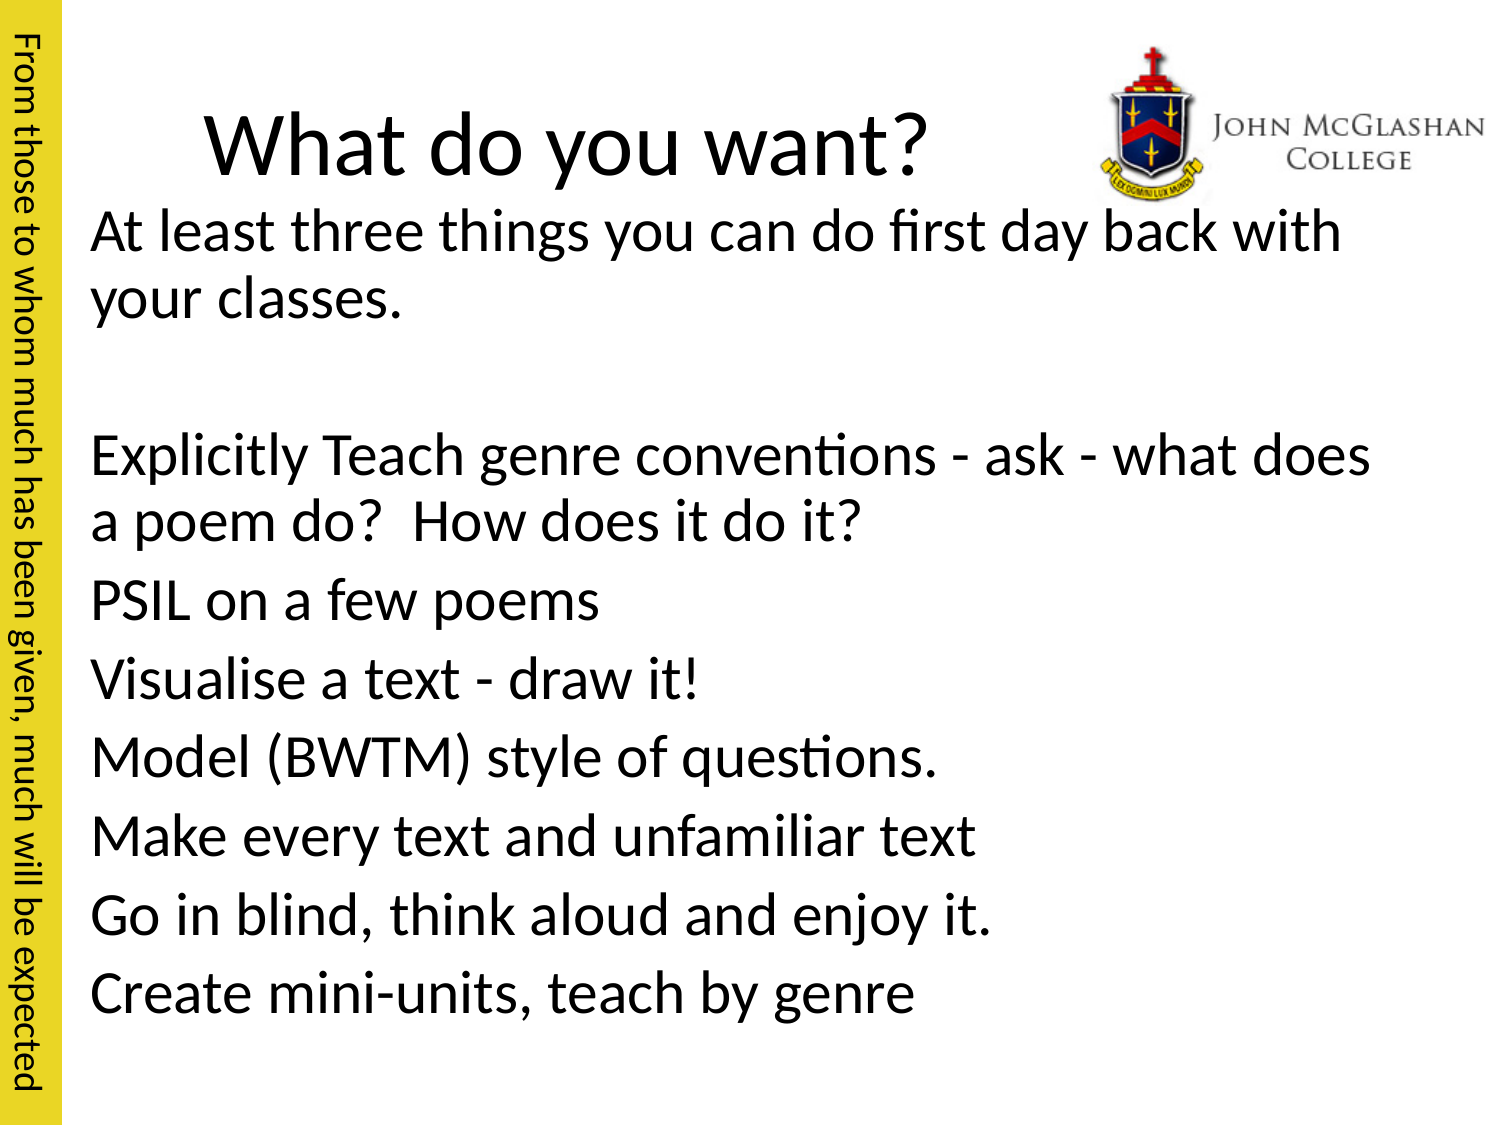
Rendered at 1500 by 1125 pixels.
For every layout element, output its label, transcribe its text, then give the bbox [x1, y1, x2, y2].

list At least three things you can do first day back with your classes. Explicitly Teach genre conventions - ask - what does a poem do? How does it do it? PSIL on a few poems Visualise a text - draw it! Model (BWTM) style of questions. Make every text and unfamiliar text Go in blind, think aloud and enjoy it. Create mini-units, teach by genre [75, 191, 1425, 934]
picture [1092, 44, 1487, 206]
title What do you want? [61, 45, 1075, 233]
